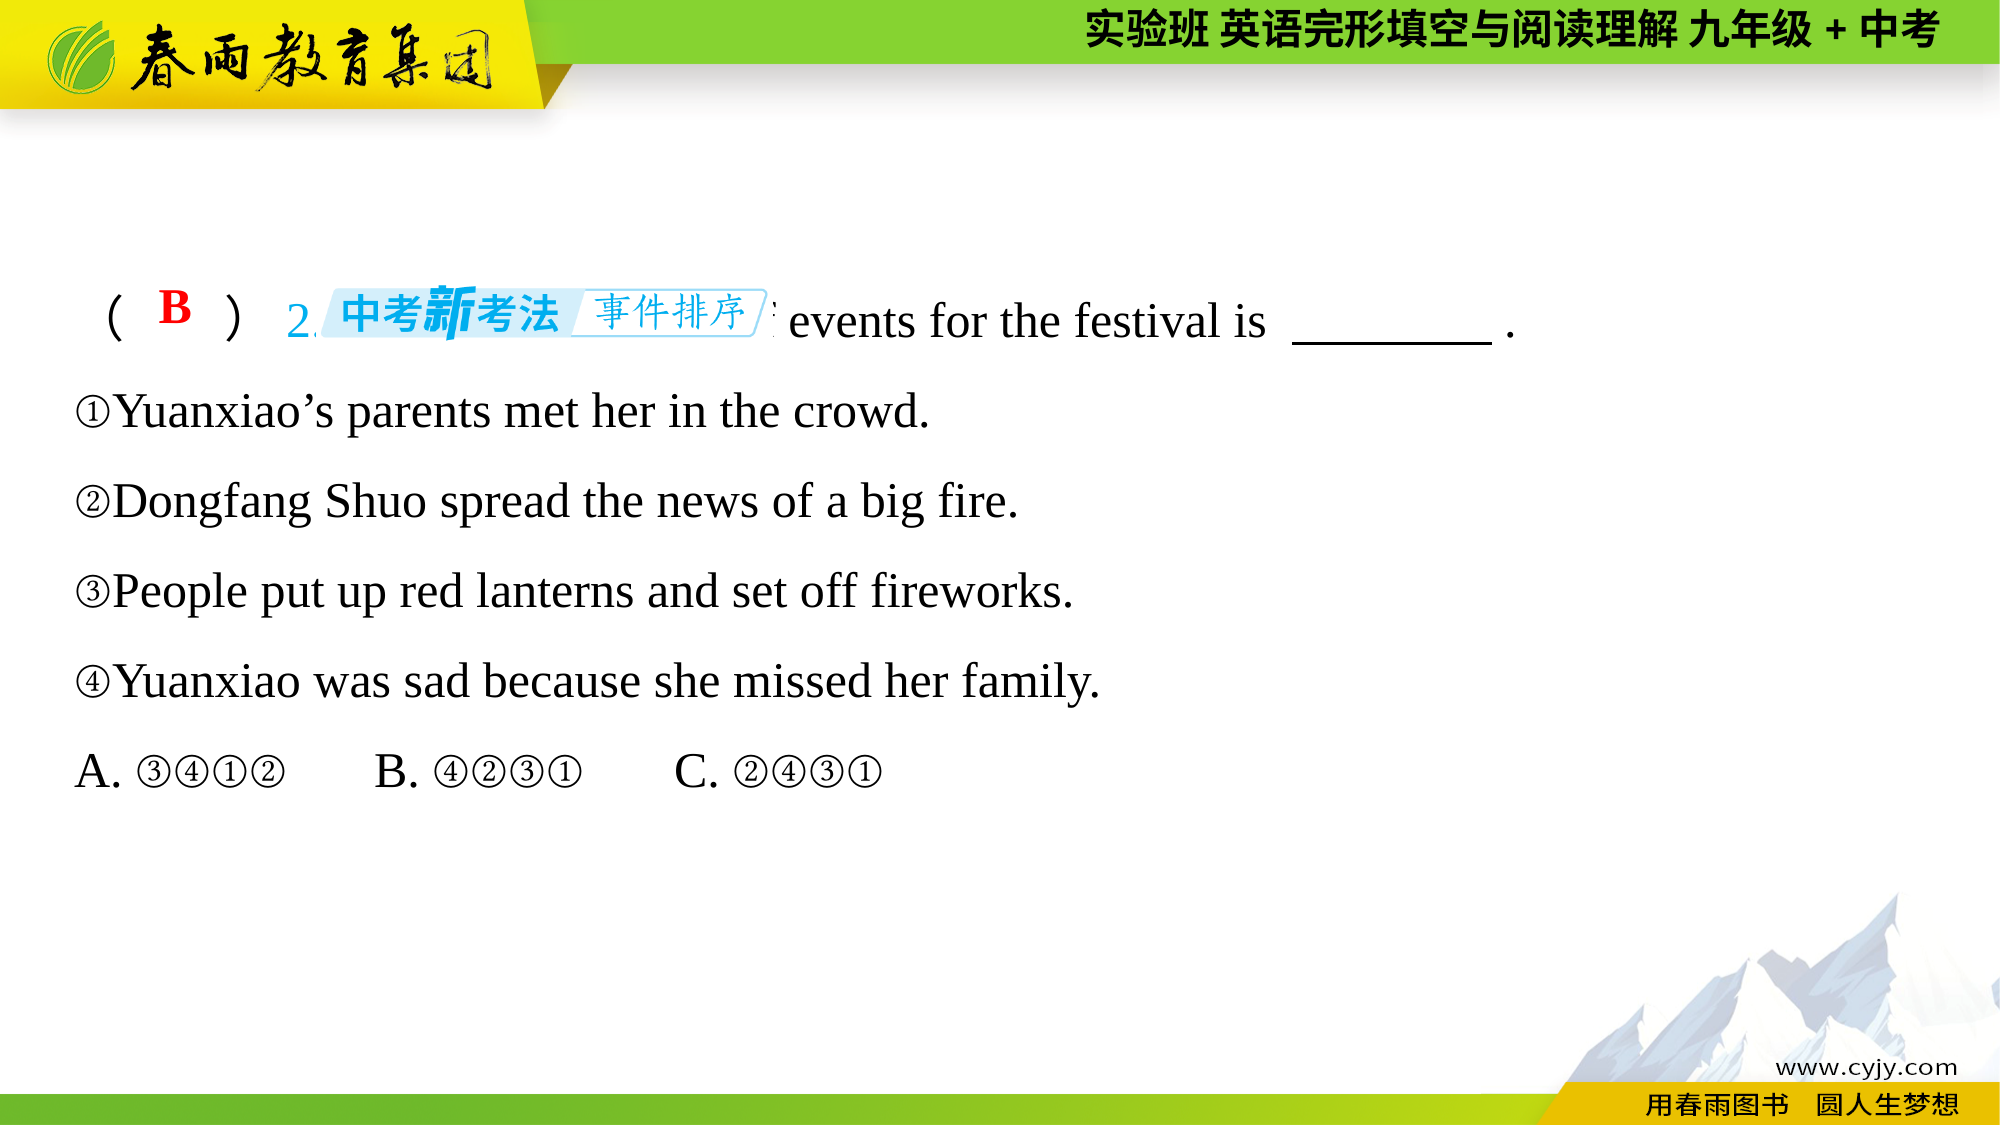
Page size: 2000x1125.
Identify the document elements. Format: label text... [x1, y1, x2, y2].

text_box B [143, 266, 207, 342]
list （ ）2. The correct order of events for the festival is . ①Yuanxiao’s parents met her in the crowd. ②Dongfang Shuo spread the news of a big fire. ③People put up red lanterns and set off fireworks. ④Yuanxiao was sad because she missed her family. A. ③④①② B. ④②③① C. ②④③① [59, 250, 1944, 811]
picture [0, 0, 2000, 1125]
